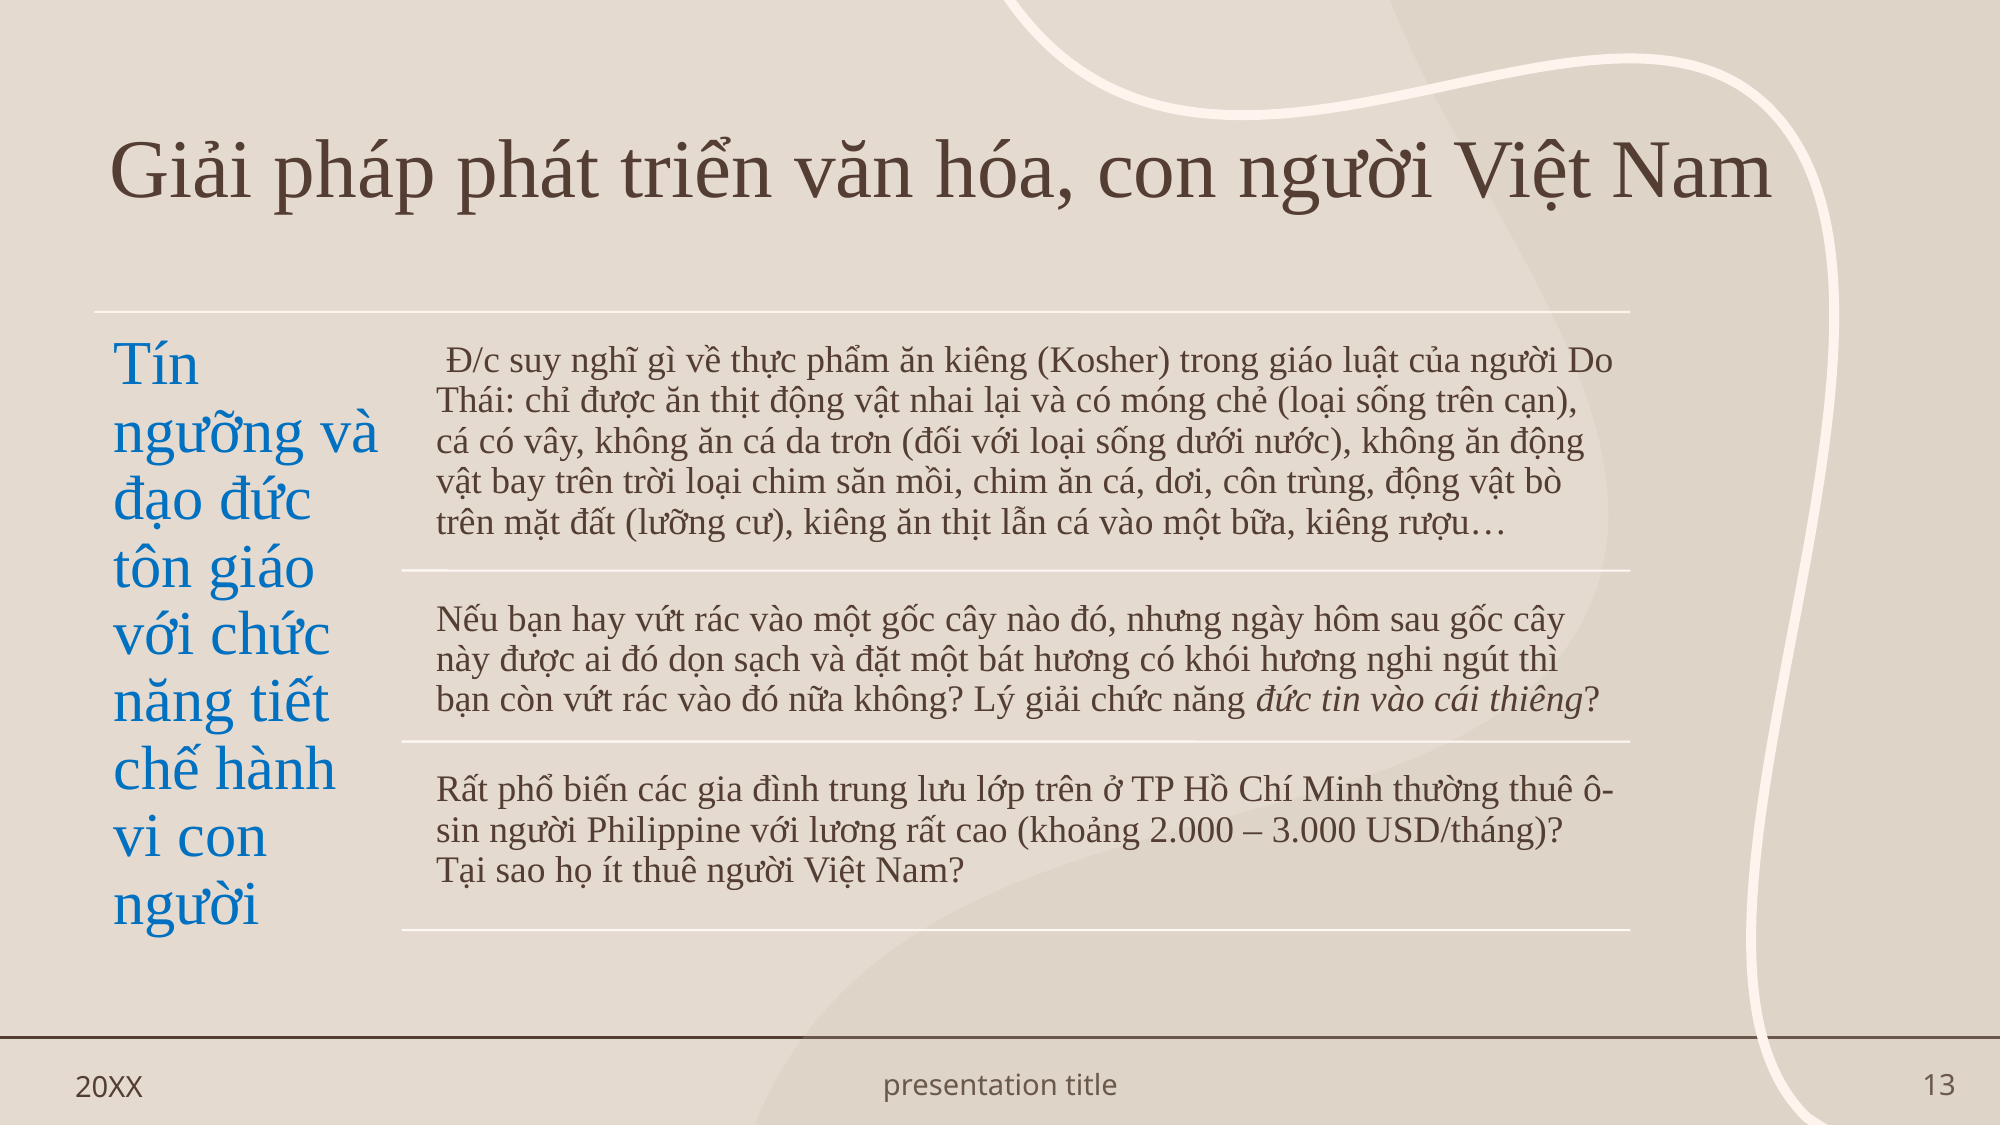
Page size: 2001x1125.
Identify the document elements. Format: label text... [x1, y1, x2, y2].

footer presentation title [718, 1060, 1283, 1112]
slide_number 13 [1808, 1060, 1971, 1112]
slide_number 20XX [60, 1060, 222, 1112]
title Giải pháp phát triển văn hóa, con người Việt Nam [94, 115, 1820, 227]
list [94, 311, 1631, 948]
